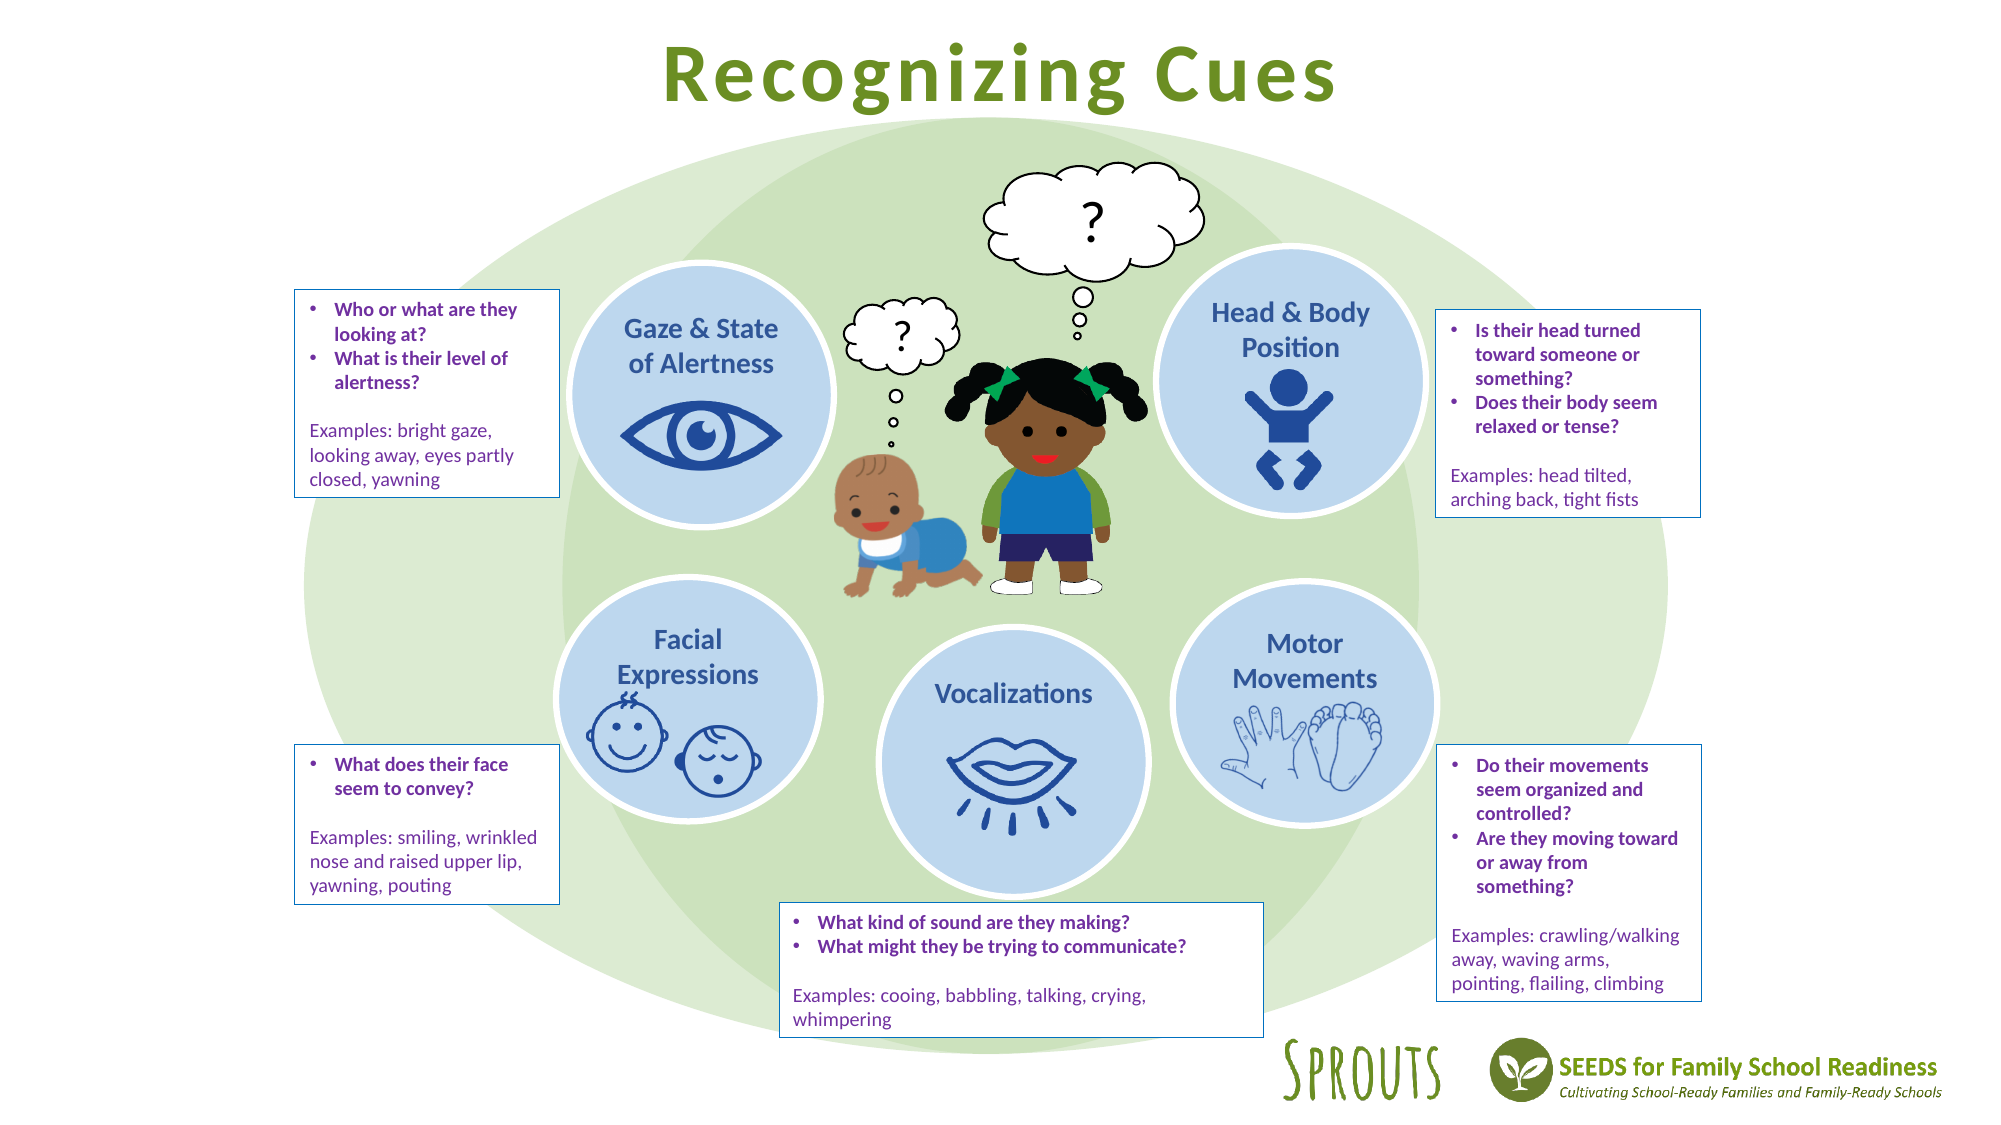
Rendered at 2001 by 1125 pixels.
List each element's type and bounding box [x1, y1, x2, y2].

picture [830, 358, 1148, 601]
picture [1271, 1027, 1453, 1118]
picture [1487, 1035, 1955, 1111]
